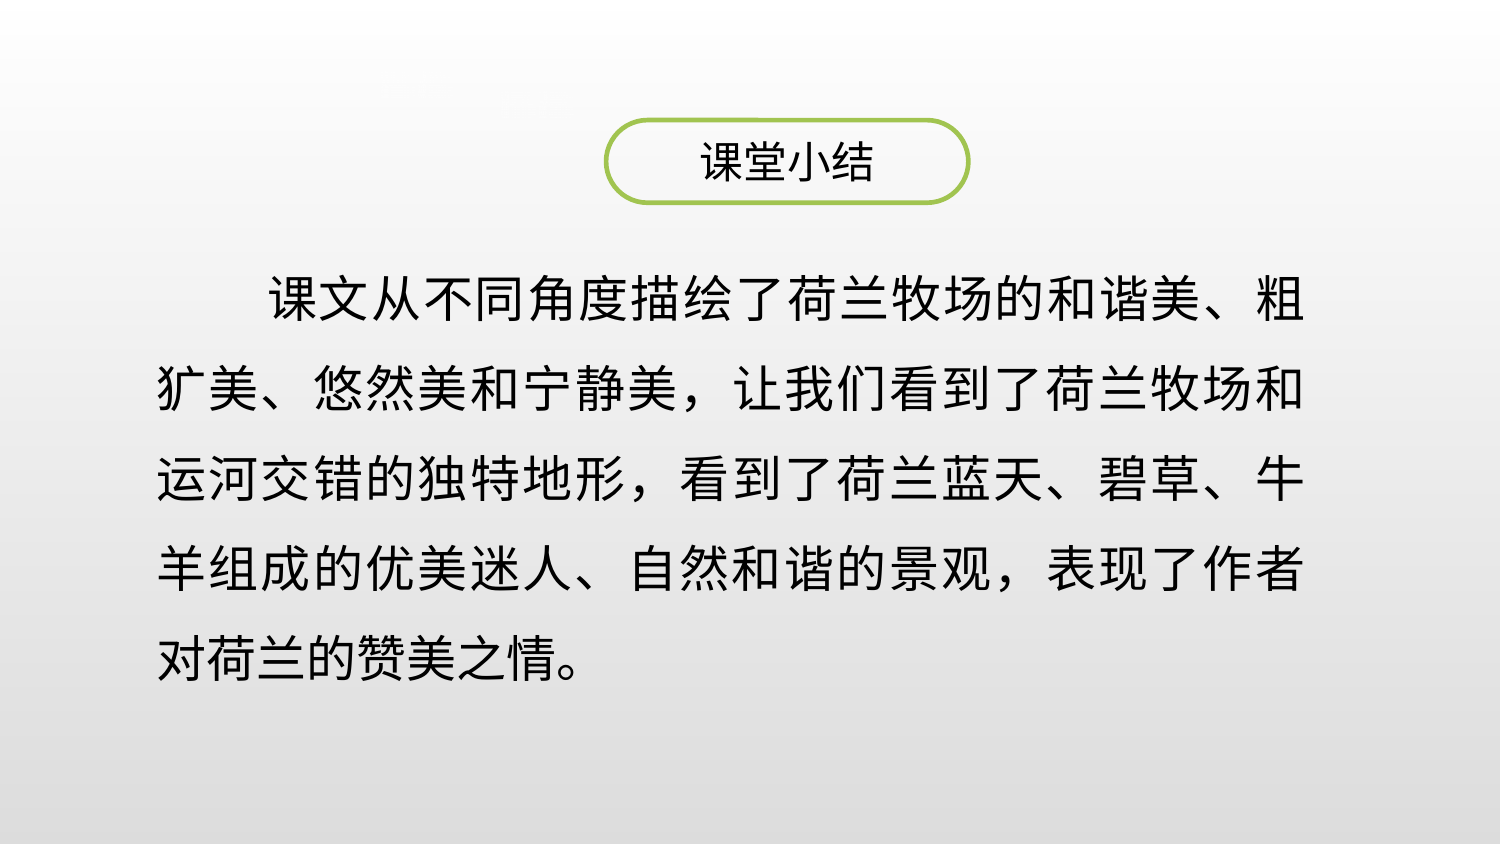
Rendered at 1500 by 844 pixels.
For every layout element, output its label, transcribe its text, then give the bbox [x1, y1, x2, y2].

text_box 课堂小结 [605, 119, 970, 204]
subtitle 课文从不同角度描绘了荷兰牧场的和谐美、粗犷美、悠然美和宁静美，让我们看到了荷兰牧场和运河交错的独特地形，看到了荷兰蓝天、碧草、牛羊组成的优美迷人、自然和谐的景观，表现了作者对荷兰的赞美之情。 [99, 237, 1316, 483]
